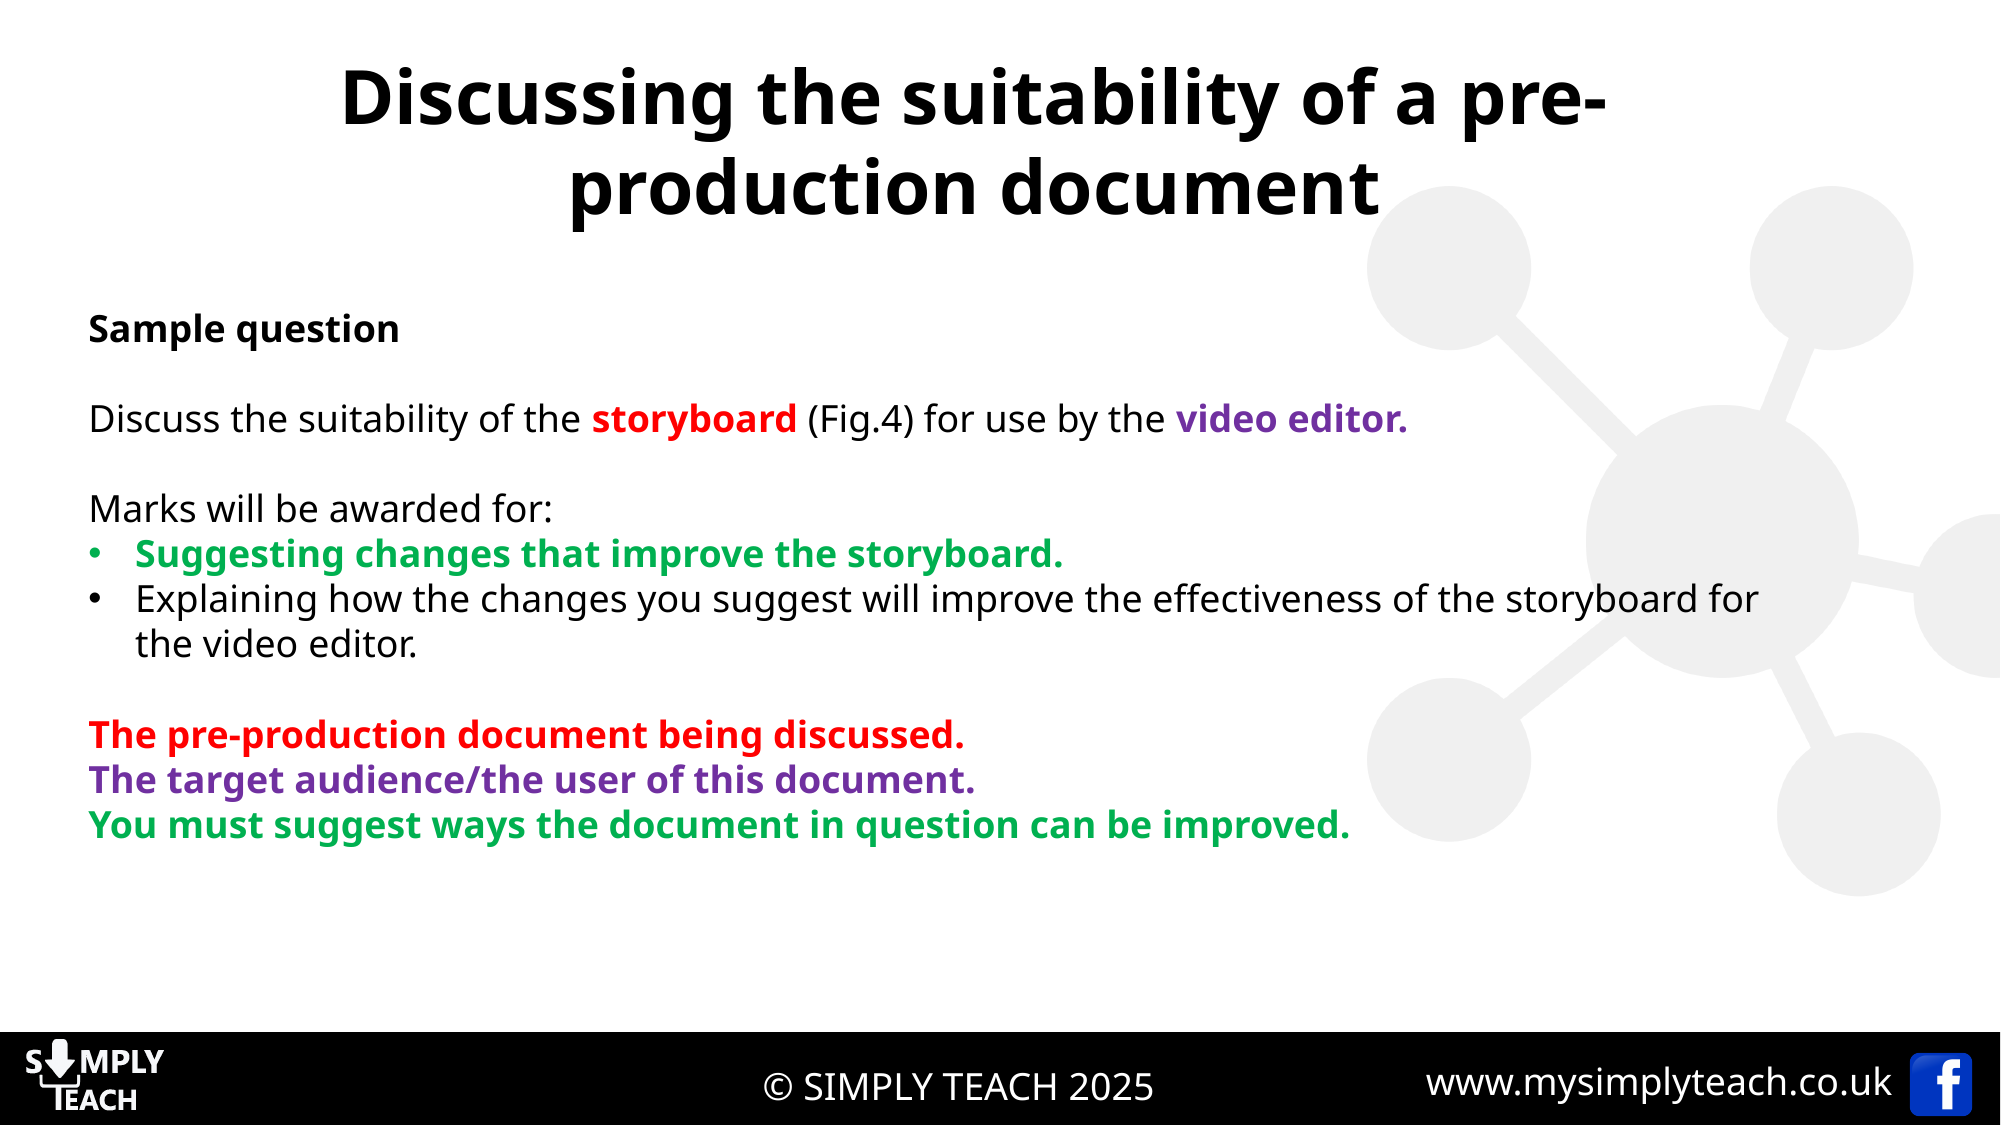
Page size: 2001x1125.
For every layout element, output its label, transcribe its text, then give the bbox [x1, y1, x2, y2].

picture [1907, 1050, 1975, 1119]
text_box The pre-production document being discussed. The target audience/the user of this document. You must suggest ways the document in question can be improved. [73, 704, 1472, 854]
picture [15, 1033, 182, 1122]
text_box Sample question Discuss the suitability of the storyboard (Fig.4) for use by the video editor. Marks will be awarded for: Suggesting changes that improve the storyboard. Explaining how the changes you suggest will improve the effectiveness of the storyboard for the video editor. [73, 297, 1825, 673]
text_box Discussing the suitability of a pre-production document [184, 42, 1765, 237]
